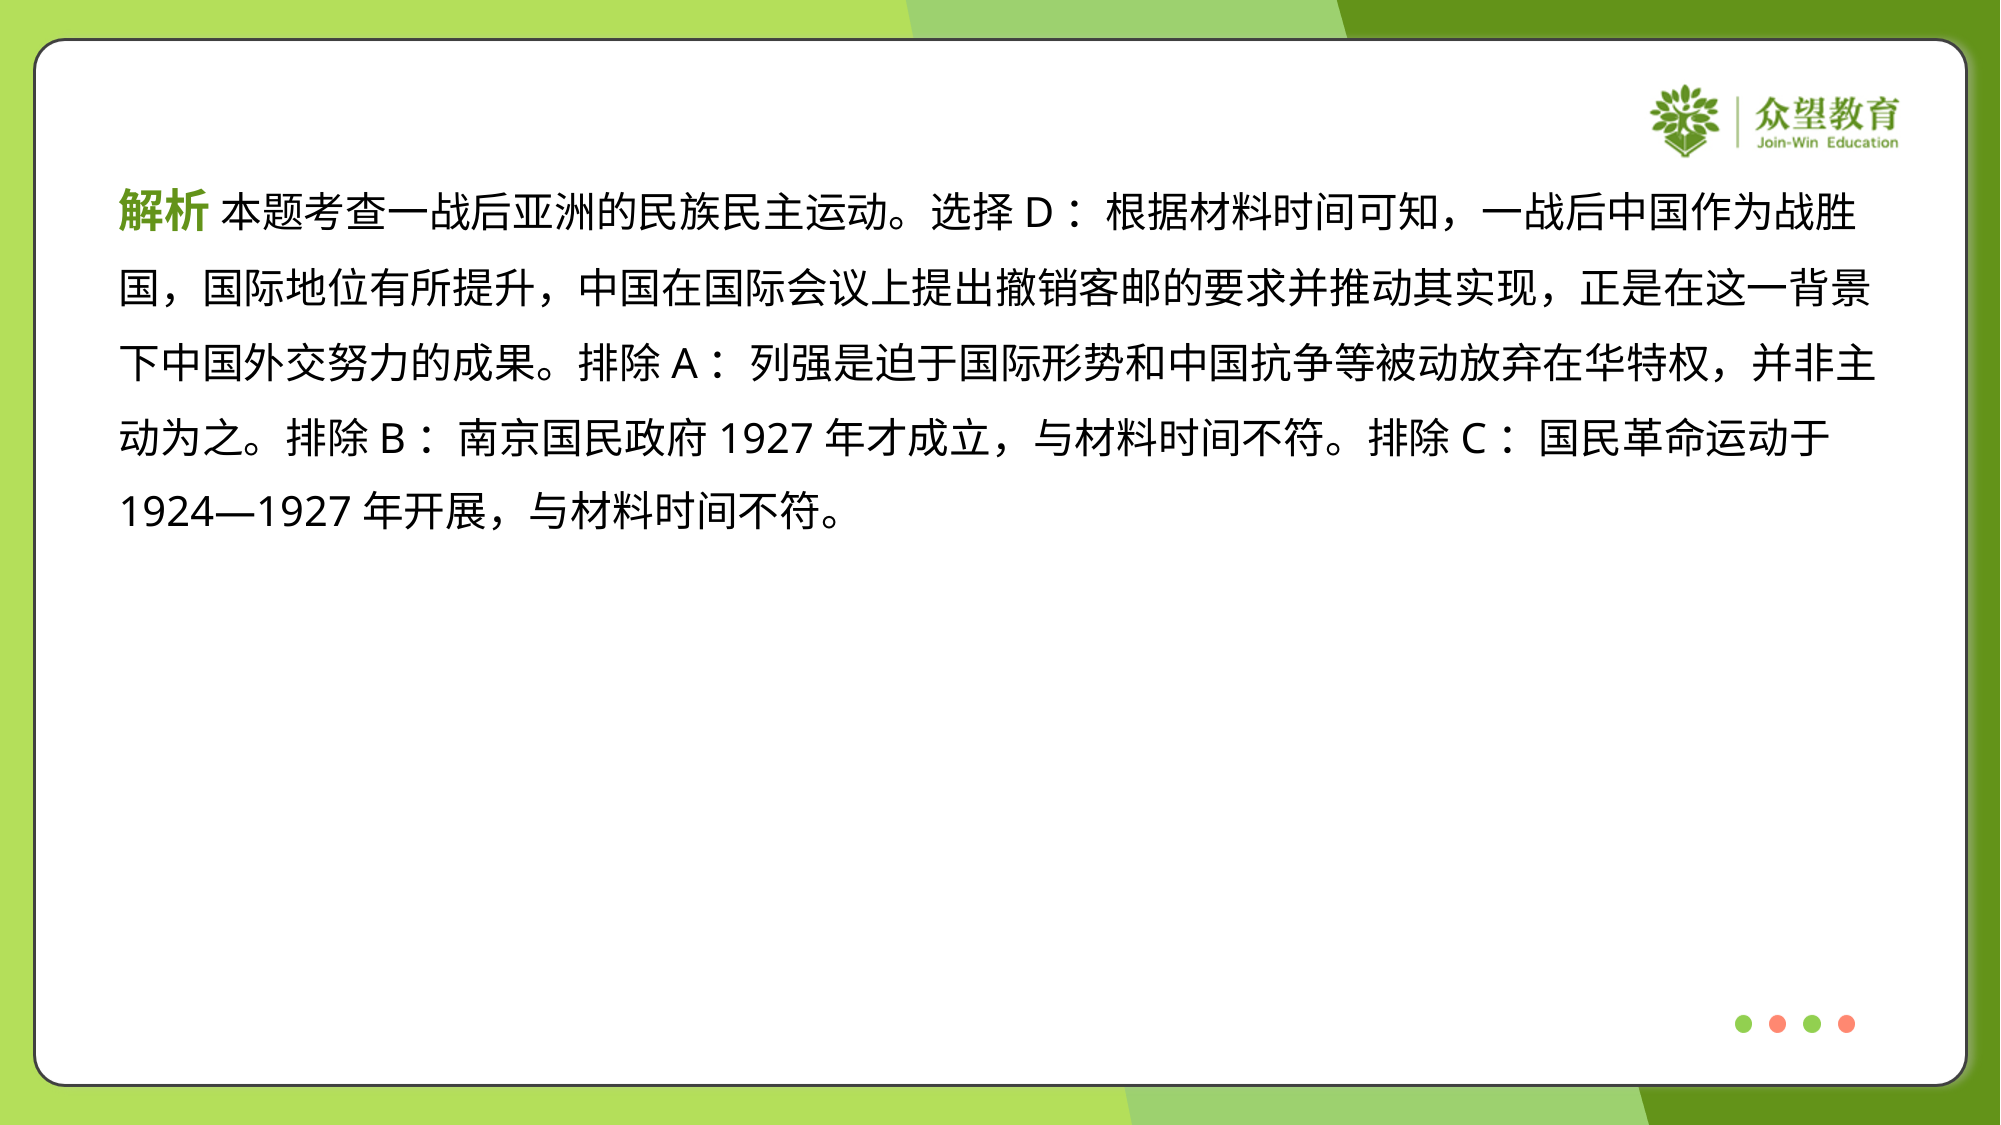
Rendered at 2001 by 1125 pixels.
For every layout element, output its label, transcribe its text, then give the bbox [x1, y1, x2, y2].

text_box 解析 本题考查一战后亚洲的民族民主运动。选择D：根据材料时间可知，一战后中国作为战胜 国，国际地位有所提升，中国在国际会议上提出撤销客邮的要求并推动其实现，正是在这一背景 下中国外交努力的成果。排除A：列强是迫于国际形势和中国抗争等被动放弃在华特权，并非主 动为之。排除B：南京国民政府1927年才成立，与材料时间不符。排除C：国民革命运动于 1924—1927年开展，与材料时间不符。 [118, 159, 1883, 527]
picture [0, 0, 2000, 1125]
